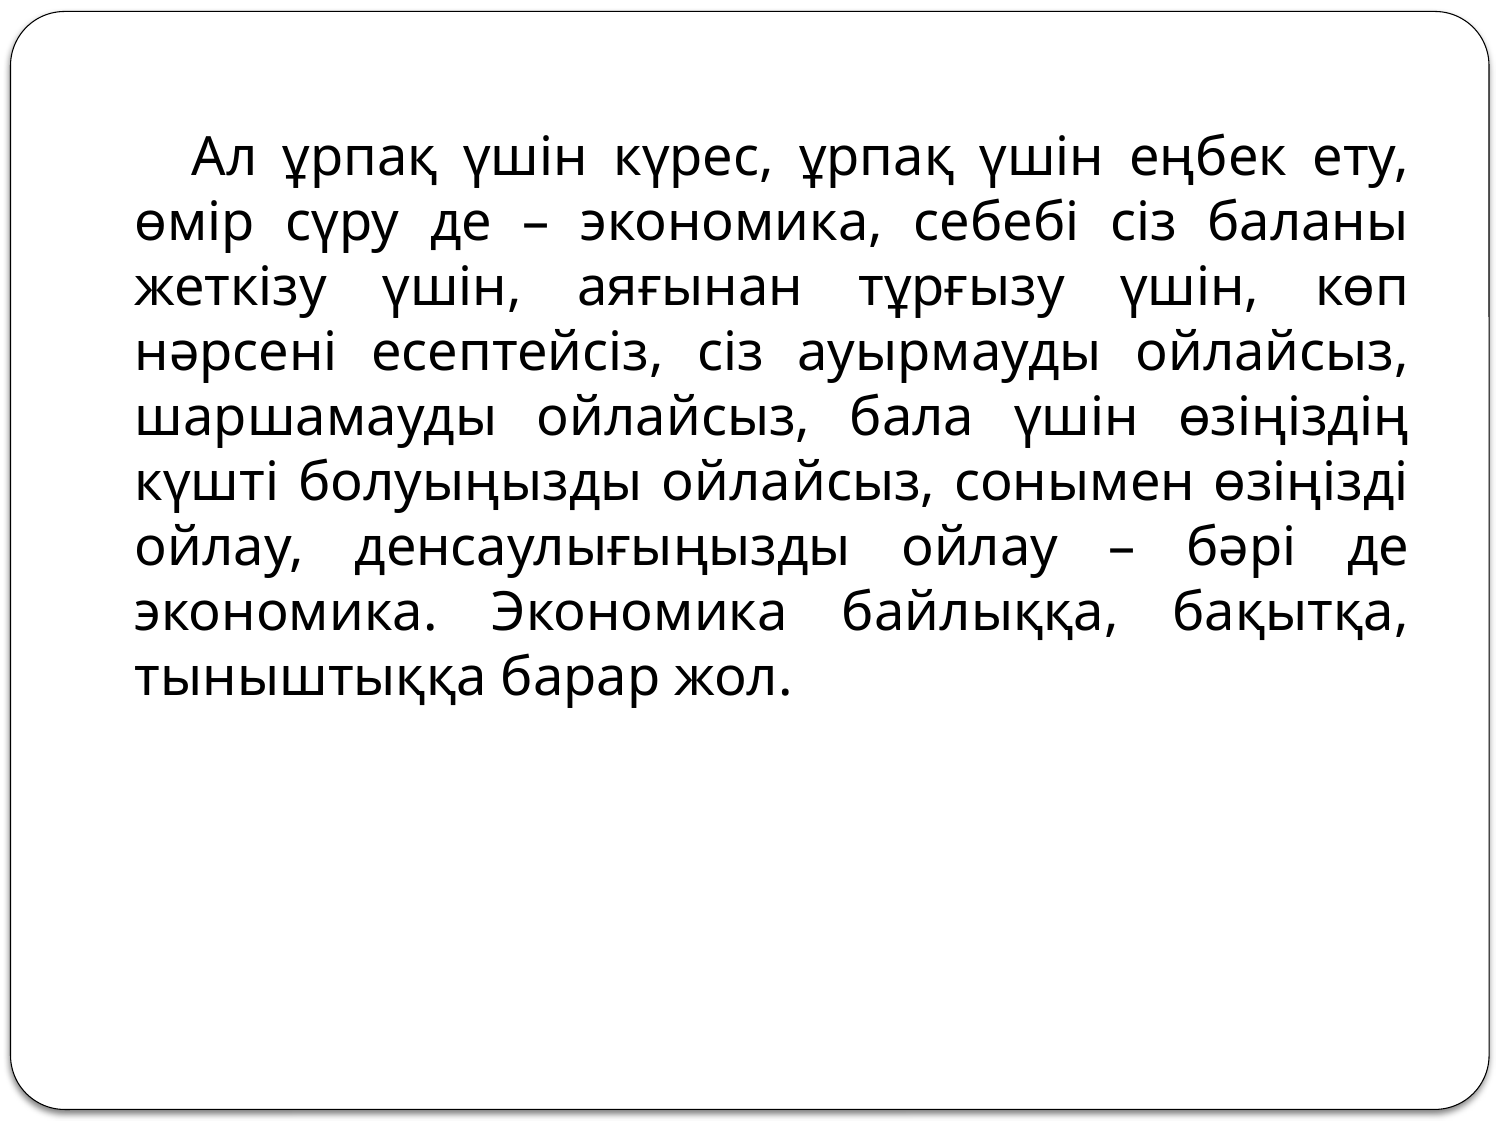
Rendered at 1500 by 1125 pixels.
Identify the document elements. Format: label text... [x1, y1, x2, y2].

list Ал ұрпақ үшін күрес, ұрпақ үшін еңбек ету, өмір сүру де – экономика, себебі сіз баланы жеткізу үшін, аяғынан тұрғызу үшін, көп нәрсені есептейсіз, сіз ауырмауды ойлайсыз, шаршамауды ойлайсыз, бала үшін өзіңіздің күшті болуыңызды ойлайсыз, сонымен өзіңізді ойлау, денсаулығыңызды ойлау – бәрі де экономика. Экономика байлыққа, бақытқа, тыныштыққа барар жол. [75, 113, 1425, 1005]
